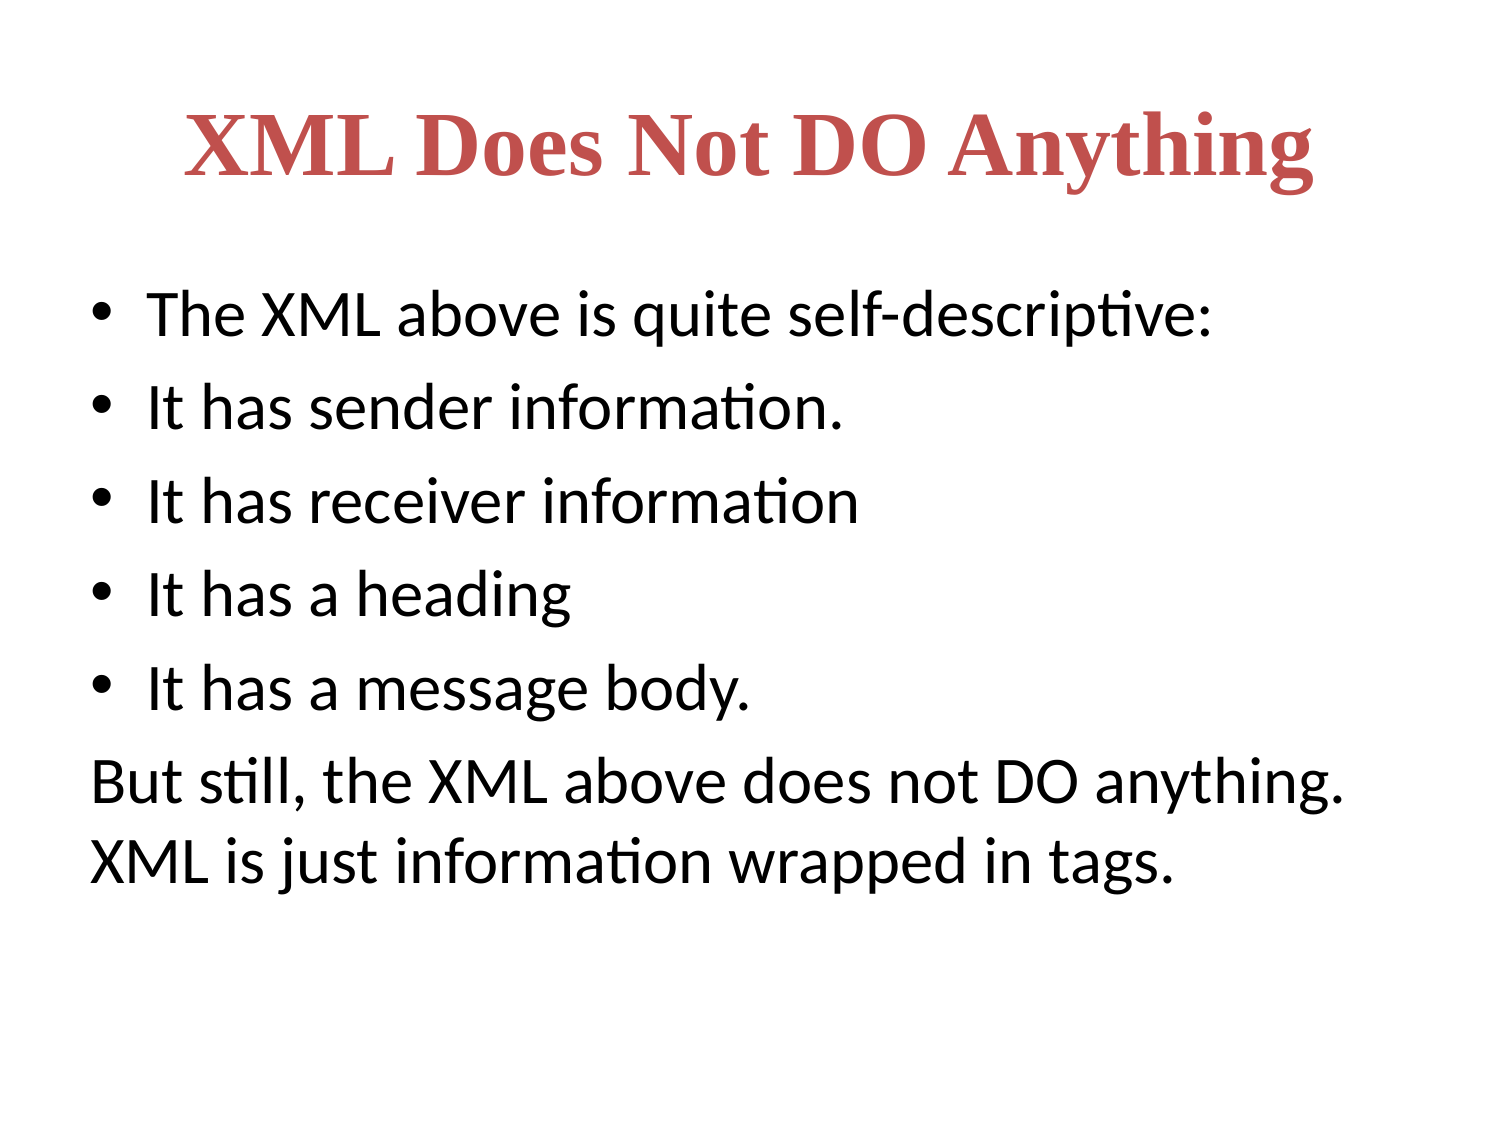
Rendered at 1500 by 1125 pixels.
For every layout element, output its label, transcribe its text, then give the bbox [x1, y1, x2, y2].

list The XML above is quite self-descriptive: It has sender information. It has receiver information It has a heading It has a message body. But still, the XML above does not DO anything. XML is just information wrapped in tags. [75, 262, 1425, 1005]
title XML Does Not DO Anything [75, 45, 1425, 233]
